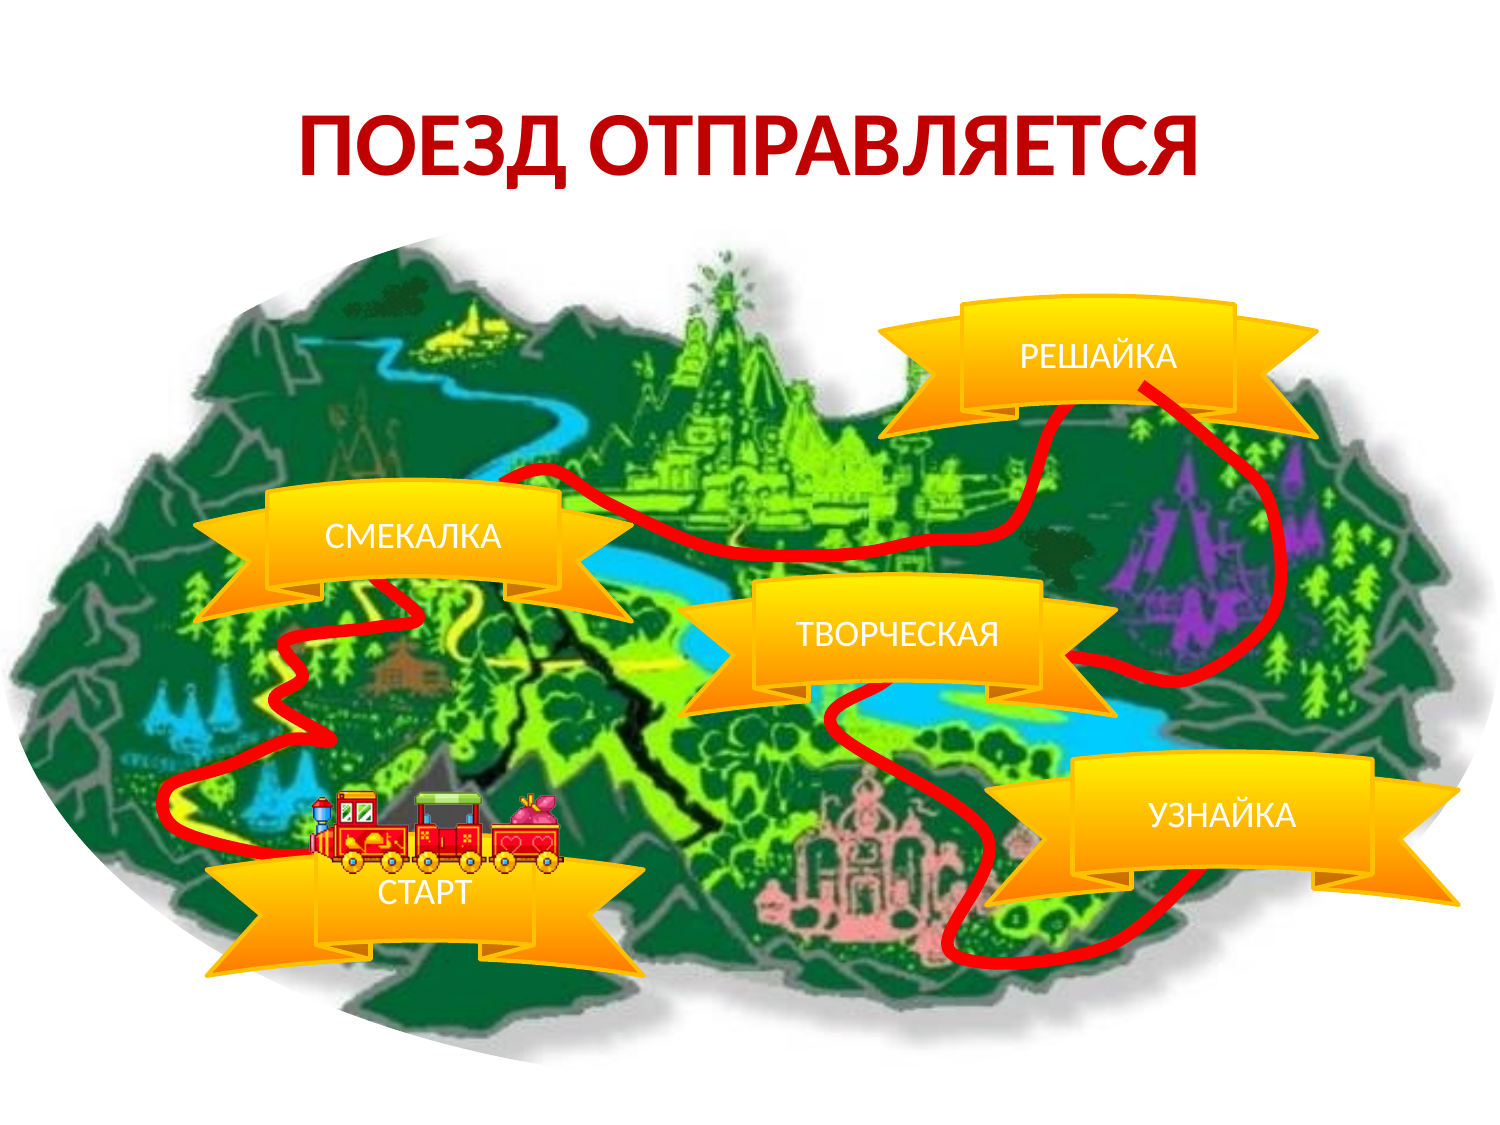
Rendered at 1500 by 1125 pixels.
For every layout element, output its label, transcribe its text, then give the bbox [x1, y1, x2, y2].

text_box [0, 195, 1500, 1083]
picture [277, 739, 564, 875]
title Поезд отправляется [75, 45, 1425, 194]
